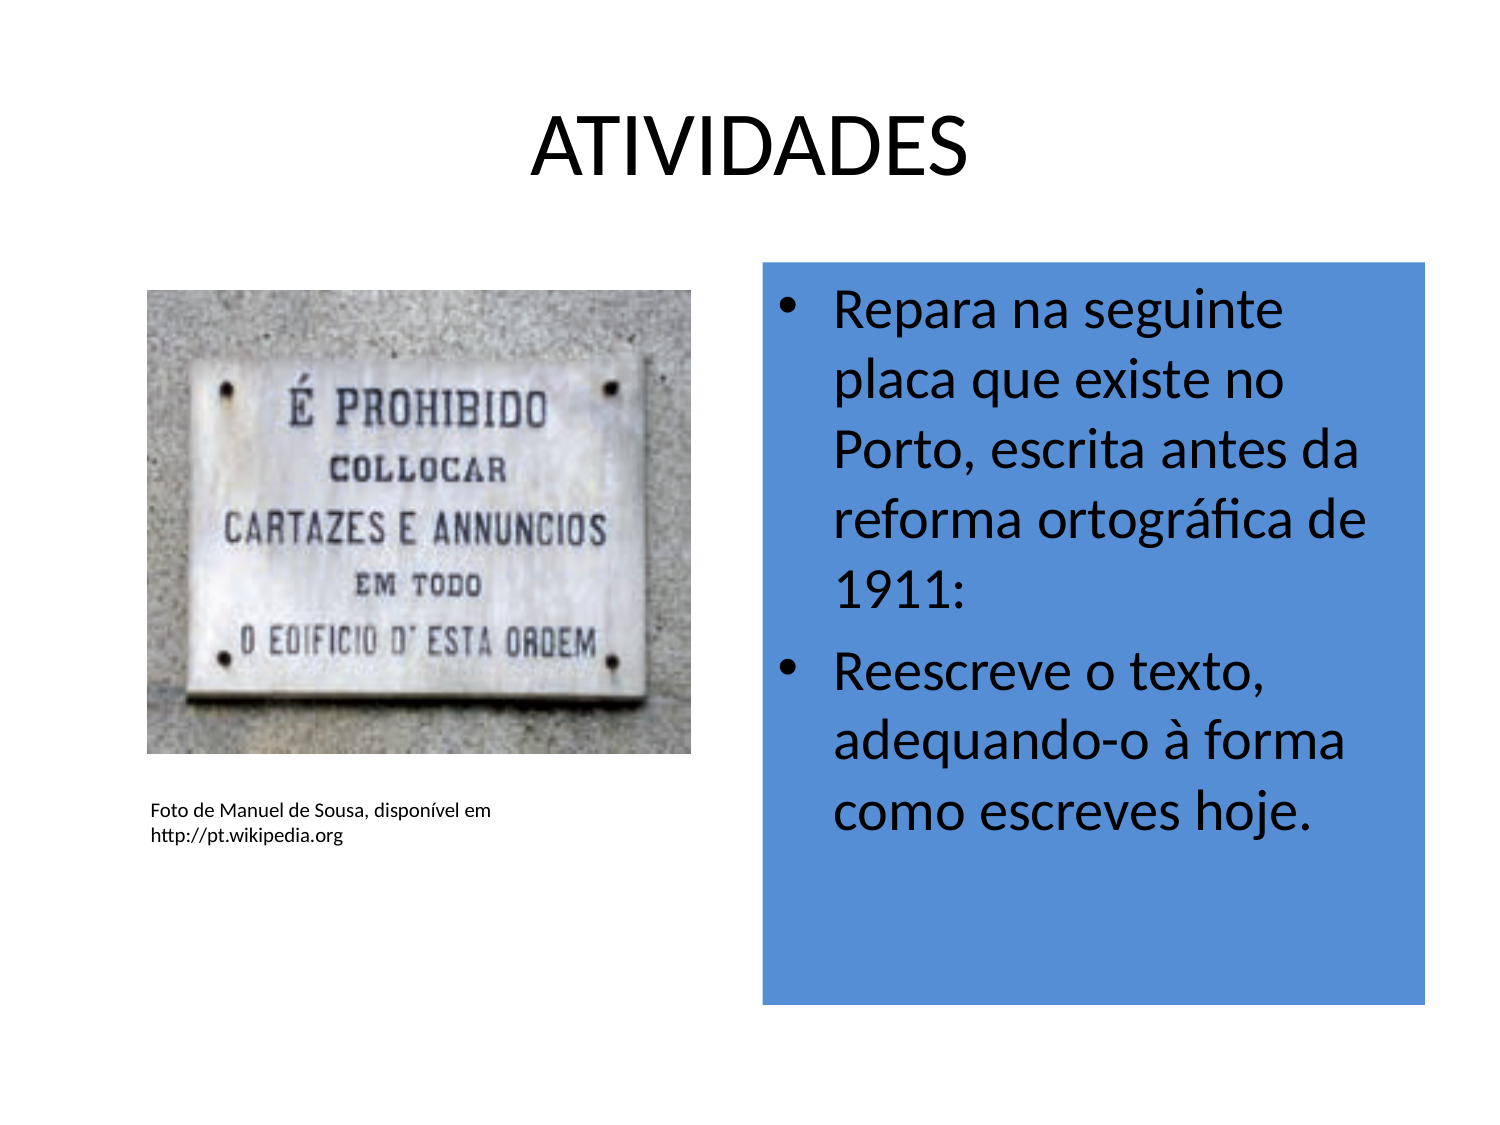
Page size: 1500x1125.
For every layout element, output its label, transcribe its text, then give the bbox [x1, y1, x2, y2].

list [147, 290, 692, 755]
text_box Foto de Manuel de Sousa, disponível em http://pt.wikipedia.org [135, 789, 691, 855]
list Repara na seguinte placa que existe no Porto, escrita antes da reforma ortográfica de 1911: Reescreve o texto, adequando-o à forma como escreves hoje. [762, 262, 1425, 1005]
title ATIVIDADES [75, 45, 1425, 233]
